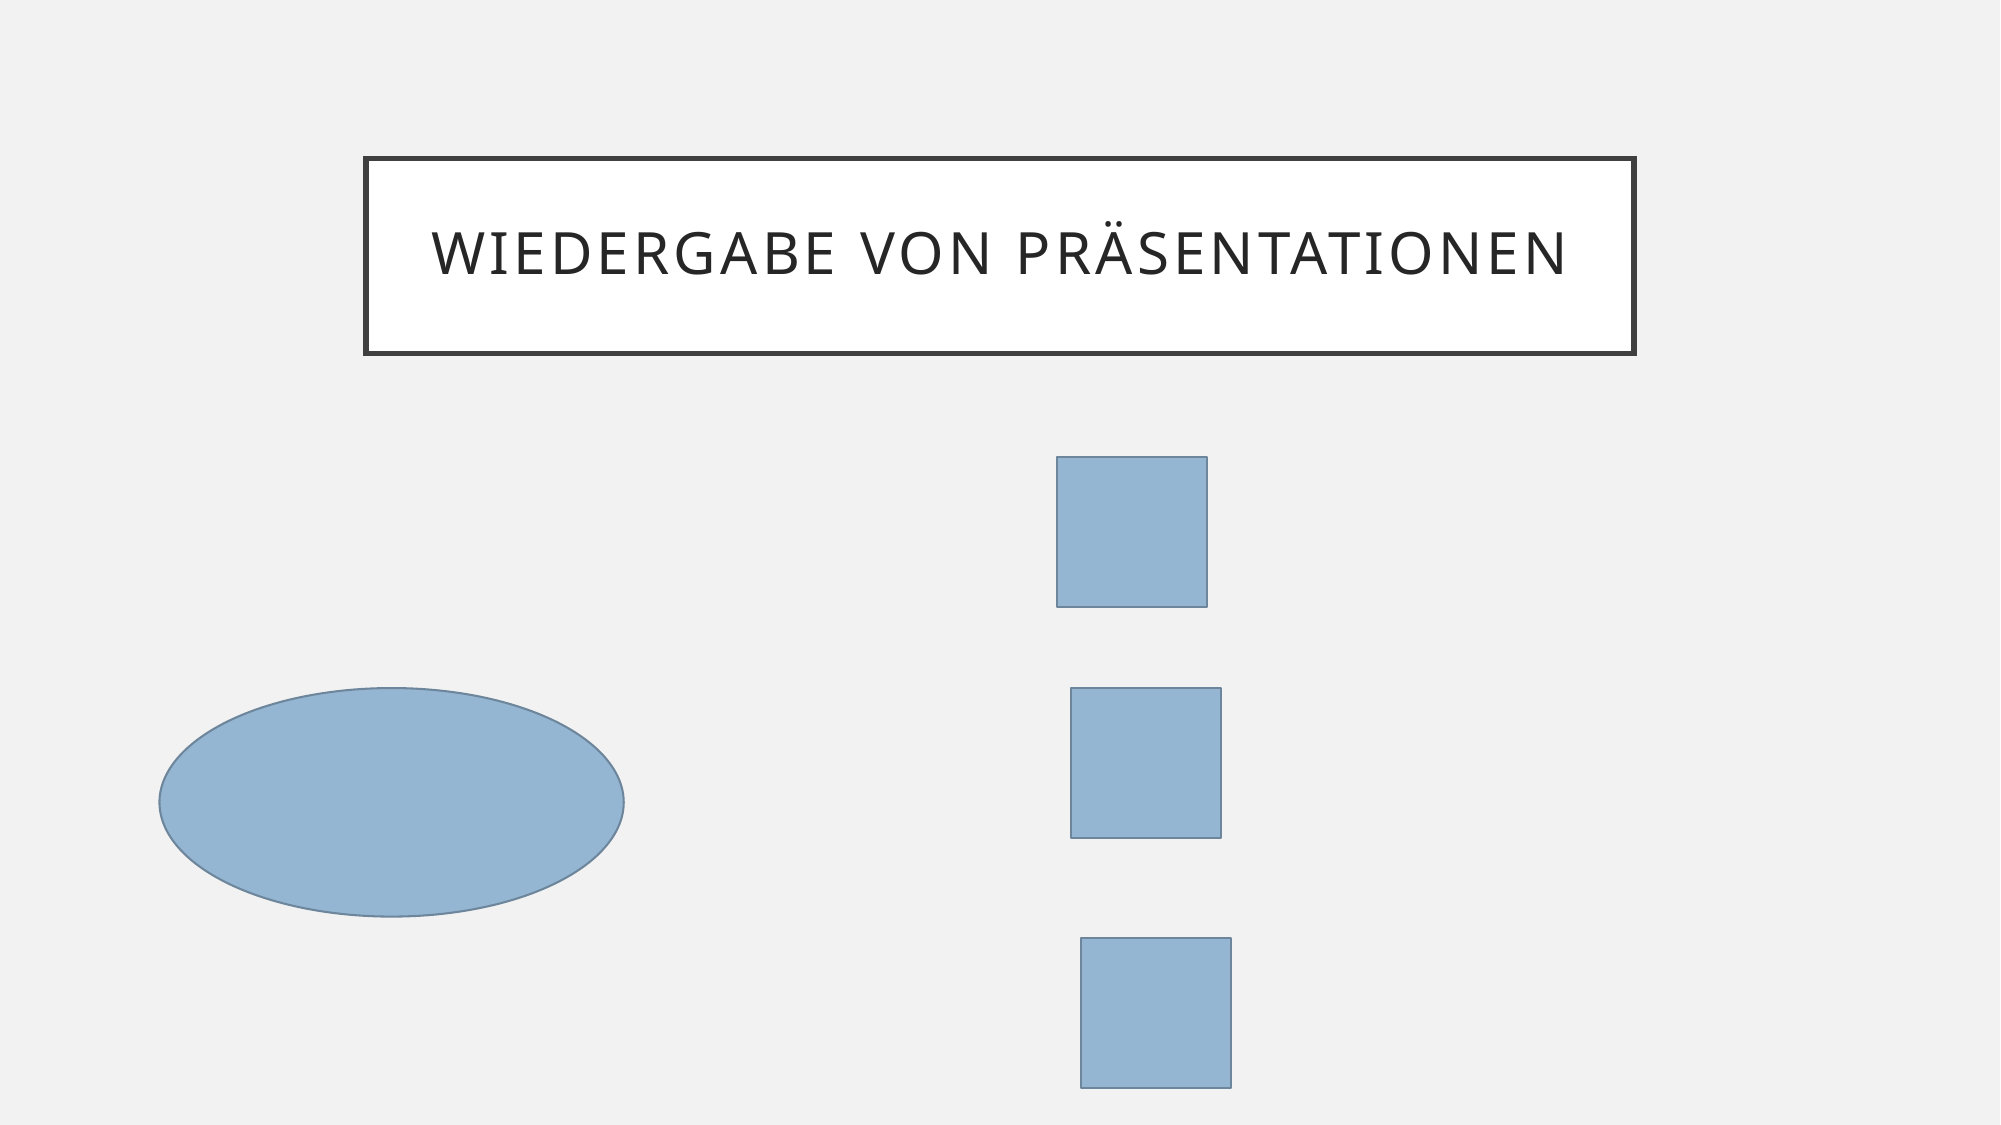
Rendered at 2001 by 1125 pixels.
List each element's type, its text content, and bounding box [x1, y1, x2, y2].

text_box [1056, 456, 1208, 608]
text_box [1070, 687, 1222, 839]
title Wiedergabe von Präsentationen [363, 156, 1637, 356]
text_box [1080, 937, 1232, 1089]
text_box [158, 687, 625, 918]
